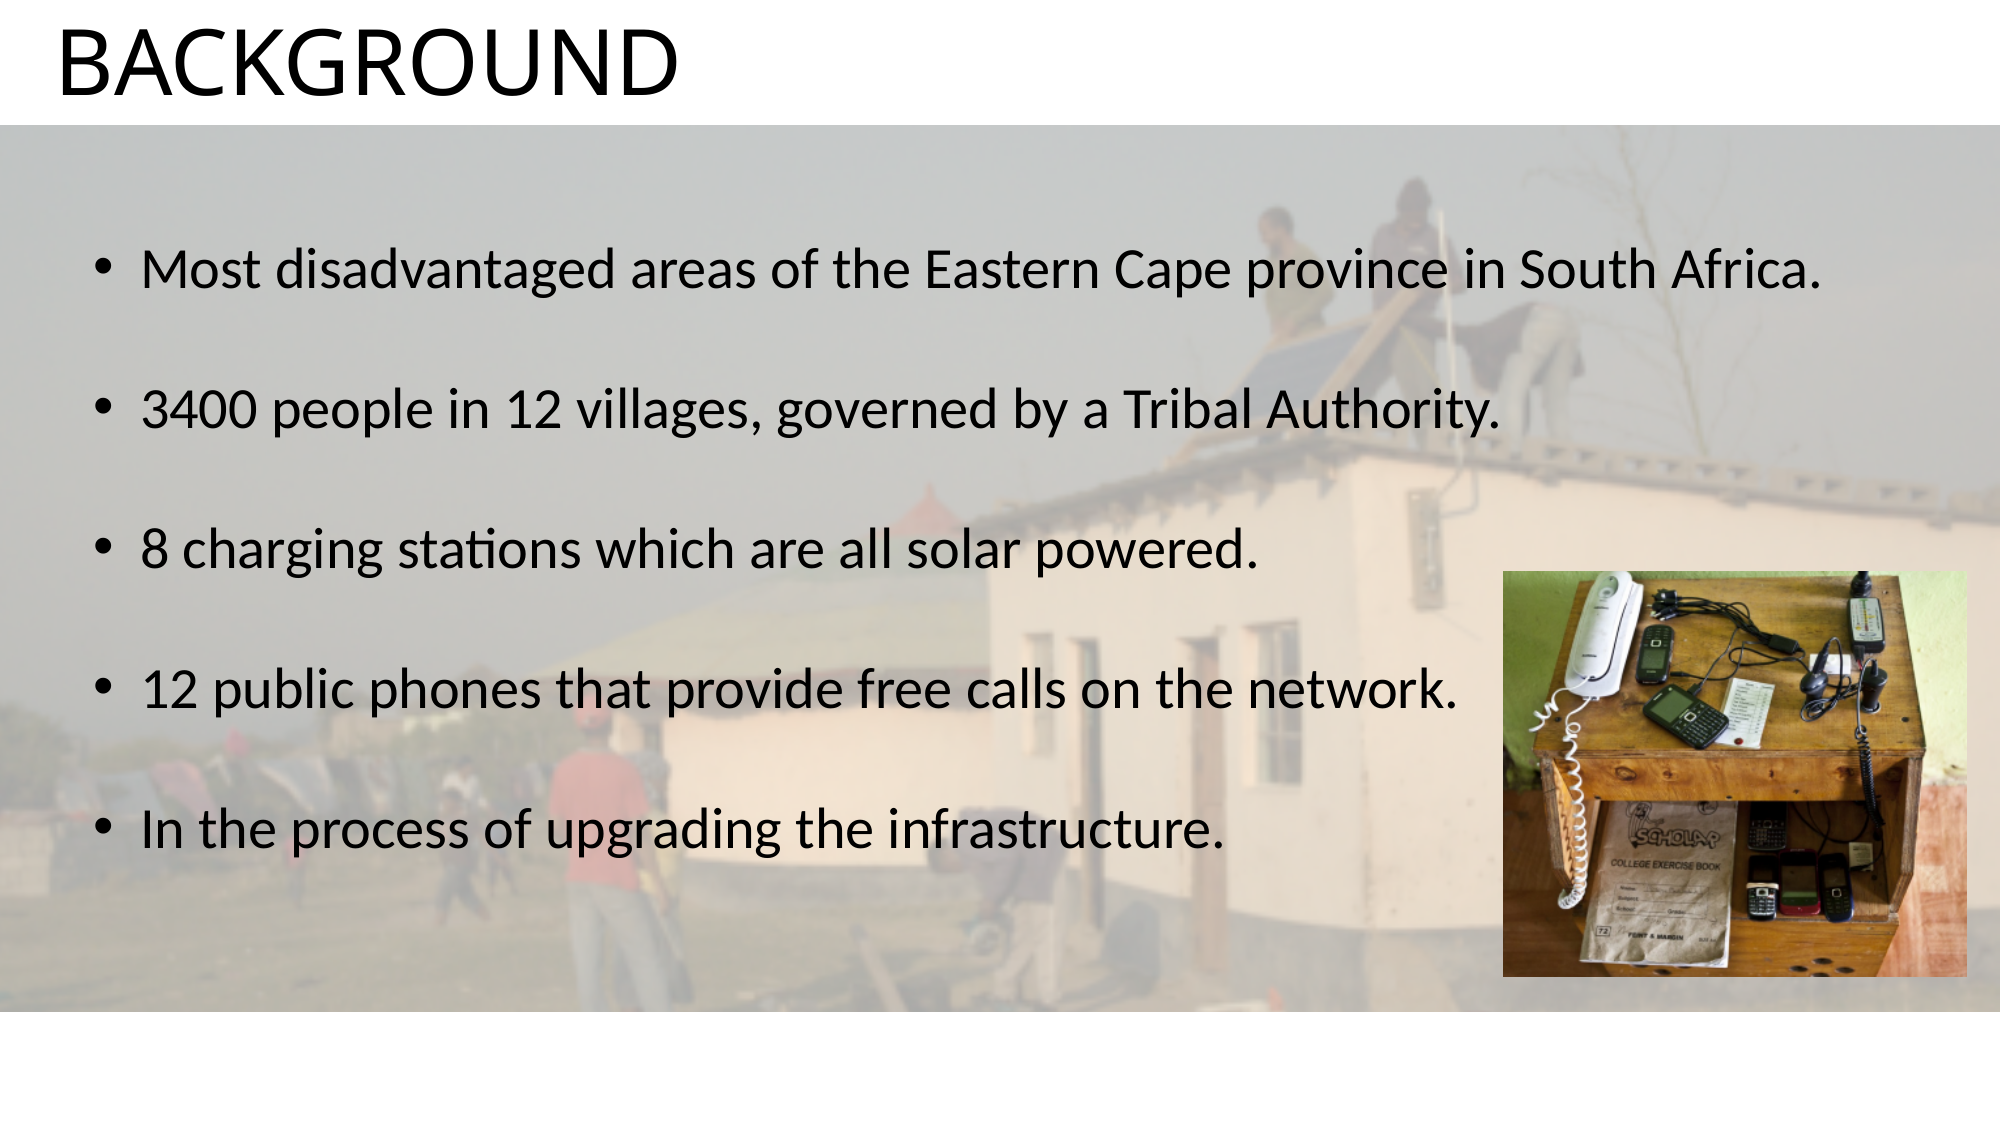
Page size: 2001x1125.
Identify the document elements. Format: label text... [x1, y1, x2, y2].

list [0, 125, 2000, 1012]
title BACKGROUND [39, 0, 1765, 125]
picture [1502, 571, 1967, 977]
